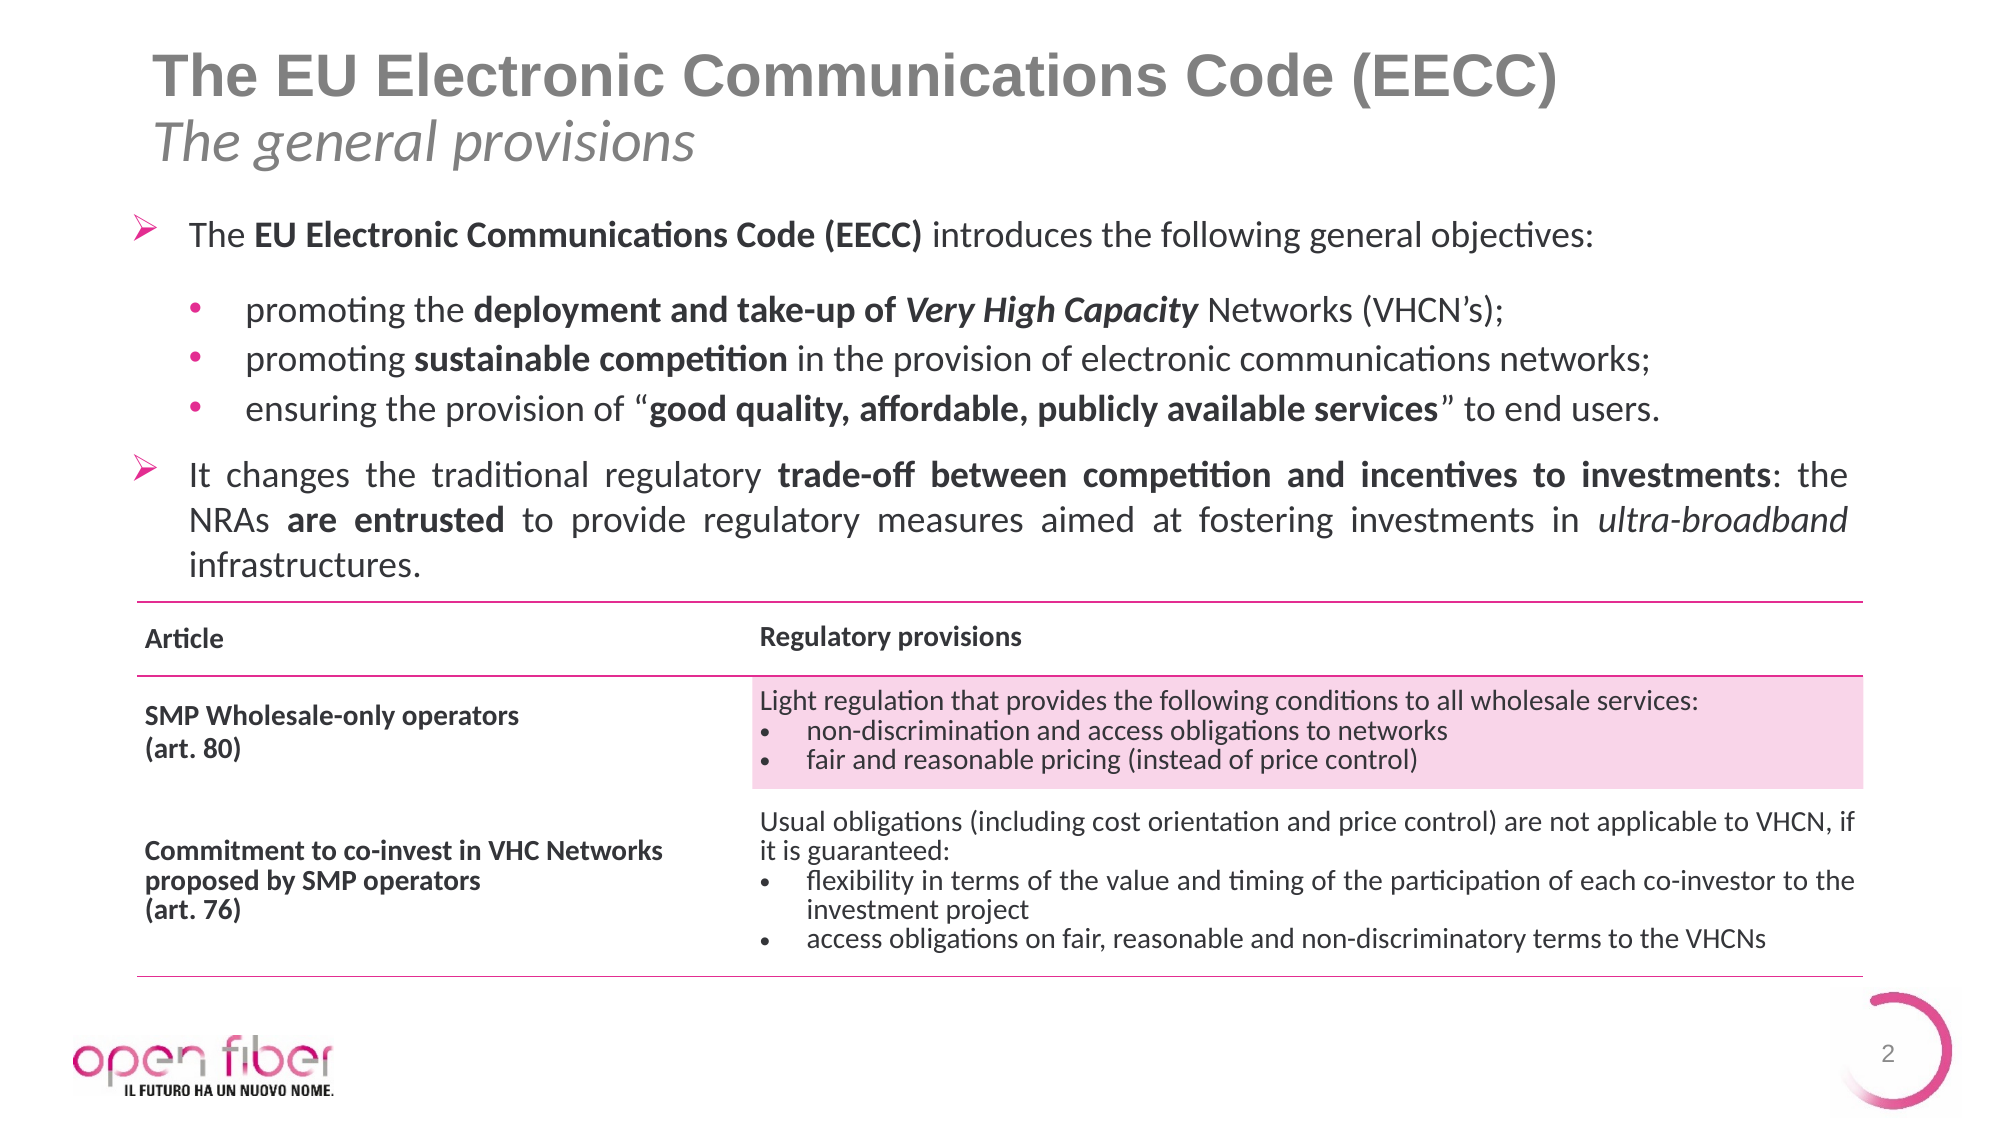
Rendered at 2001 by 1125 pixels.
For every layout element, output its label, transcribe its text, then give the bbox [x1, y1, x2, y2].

table_header Regulatory provisions [752, 603, 1863, 675]
table_cell Commitment to co-invest in VHC Networks proposed by SMP operators (art. 76) [137, 789, 752, 976]
picture [1830, 987, 1962, 1118]
picture [73, 1035, 334, 1096]
slide_number 2 [1807, 1022, 1911, 1083]
table_header Article [137, 603, 752, 675]
table_cell SMP Wholesale-only operators (art. 80) [137, 677, 752, 789]
title The EU Electronic Communications Code (EECC) The general provisions [137, 37, 1911, 182]
table_cell Light regulation that provides the following conditions to all wholesale services: non-discrimination and access obligations to networks fair and reasonable pricing (instead of price control) [752, 677, 1863, 789]
table_cell Usual obligations (including cost orientation and price control) are not applicable to VHCN, if it is guaranteed: flexibility in terms of the value and timing of the participation of each co-investor to the investment project access obligations on fair, reasonable and non-discriminatory terms to the VHCNs [752, 789, 1863, 976]
text_box The EU Electronic Communications Code (EECC) introduces the following general objectives: promoting the deployment and take-up of Very High Capacity Networks (VHCN’s); promoting sustainable competition in the provision of electronic communications networks; ensuring the provision of “good quality, affordable, publicly available services” to end users. It changes the traditional regulatory trade-off between competition and incentives to investments: the NRAs are entrusted to provide regulatory measures aimed at fostering investments in ultra-broadband infrastructures. [100, 202, 1864, 977]
